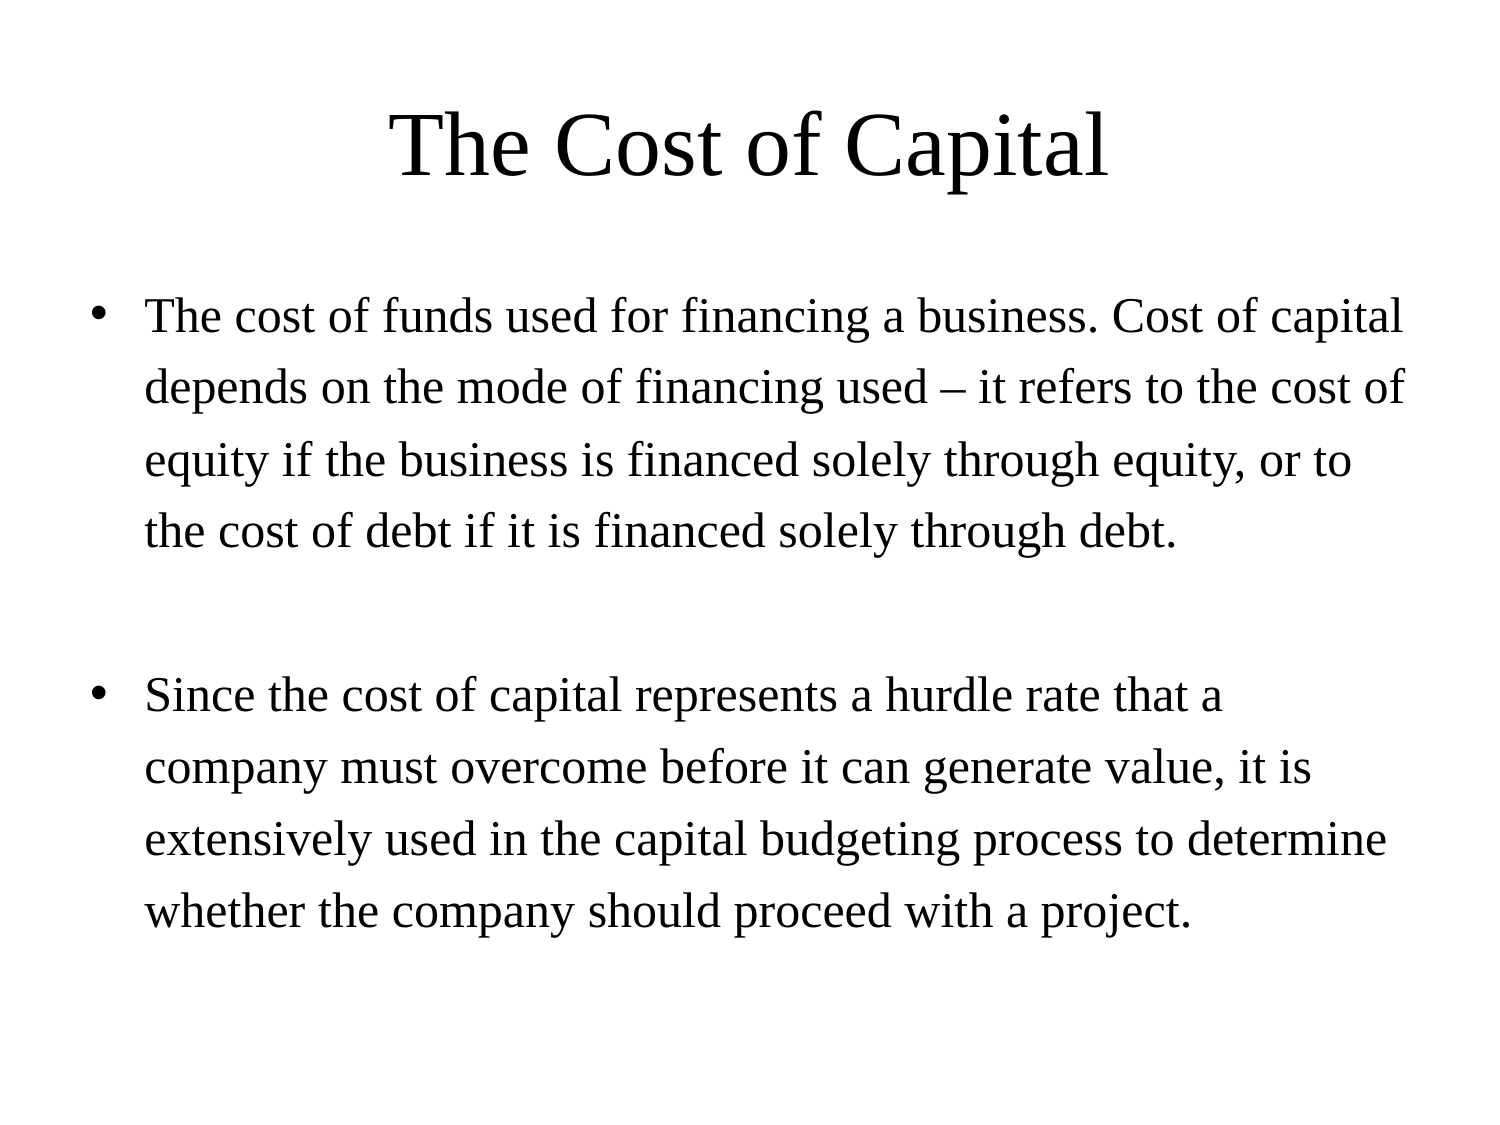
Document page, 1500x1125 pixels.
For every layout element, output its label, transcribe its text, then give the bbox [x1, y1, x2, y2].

list The cost of funds used for financing a business. Cost of capital depends on the mode of financing used – it refers to the cost of equity if the business is financed solely through equity, or to the cost of debt if it is financed solely through debt. Since the cost of capital represents a hurdle rate that a company must overcome before it can generate value, it is extensively used in the capital budgeting process to determine whether the company should proceed with a project. [75, 262, 1425, 1005]
title The Cost of Capital [75, 45, 1425, 233]
